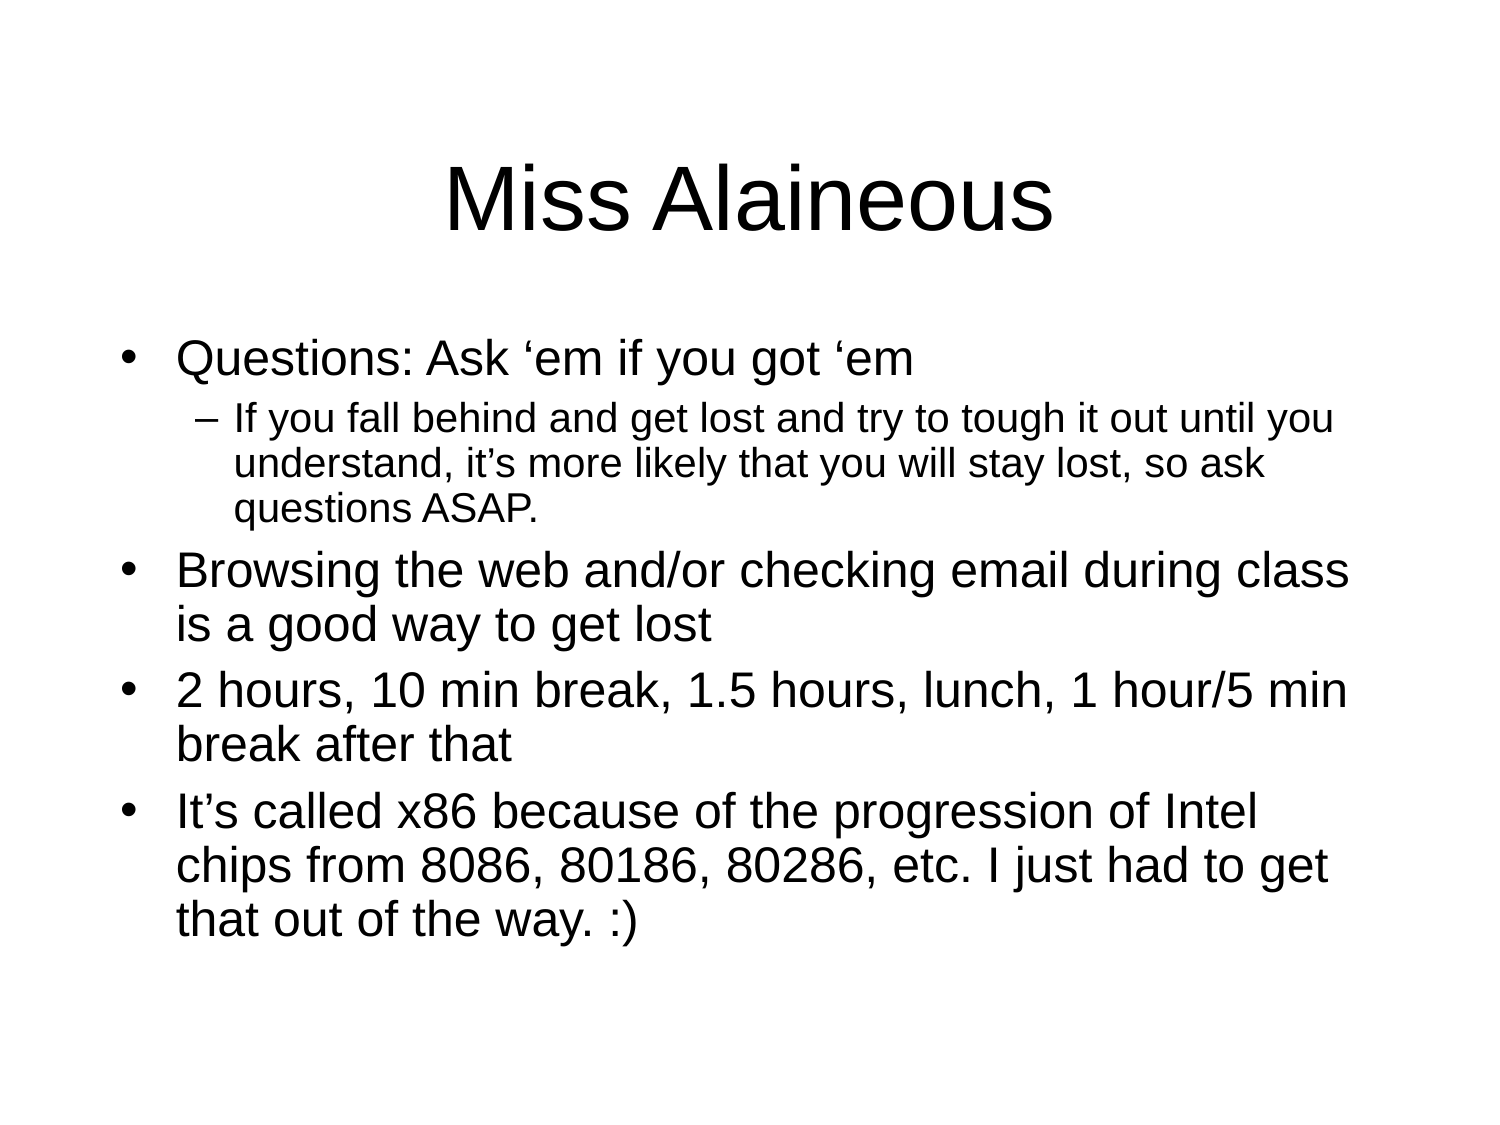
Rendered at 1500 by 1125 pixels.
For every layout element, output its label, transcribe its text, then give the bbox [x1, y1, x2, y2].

text_box Miss Alaineous [112, 138, 1388, 249]
text_box Questions: Ask ‘em if you got ‘em If you fall behind and get lost and try to tough it out until you understand, it’s more likely that you will stay lost, so ask questions ASAP. Browsing the web and/or checking email during class is a good way to get lost 2 hours, 10 min break, 1.5 hours, lunch, 1 hour/5 min break after that It’s called x86 because of the progression of Intel chips from 8086, 80186, 80286, etc. I just had to get that out of the way. :) [112, 324, 1388, 955]
